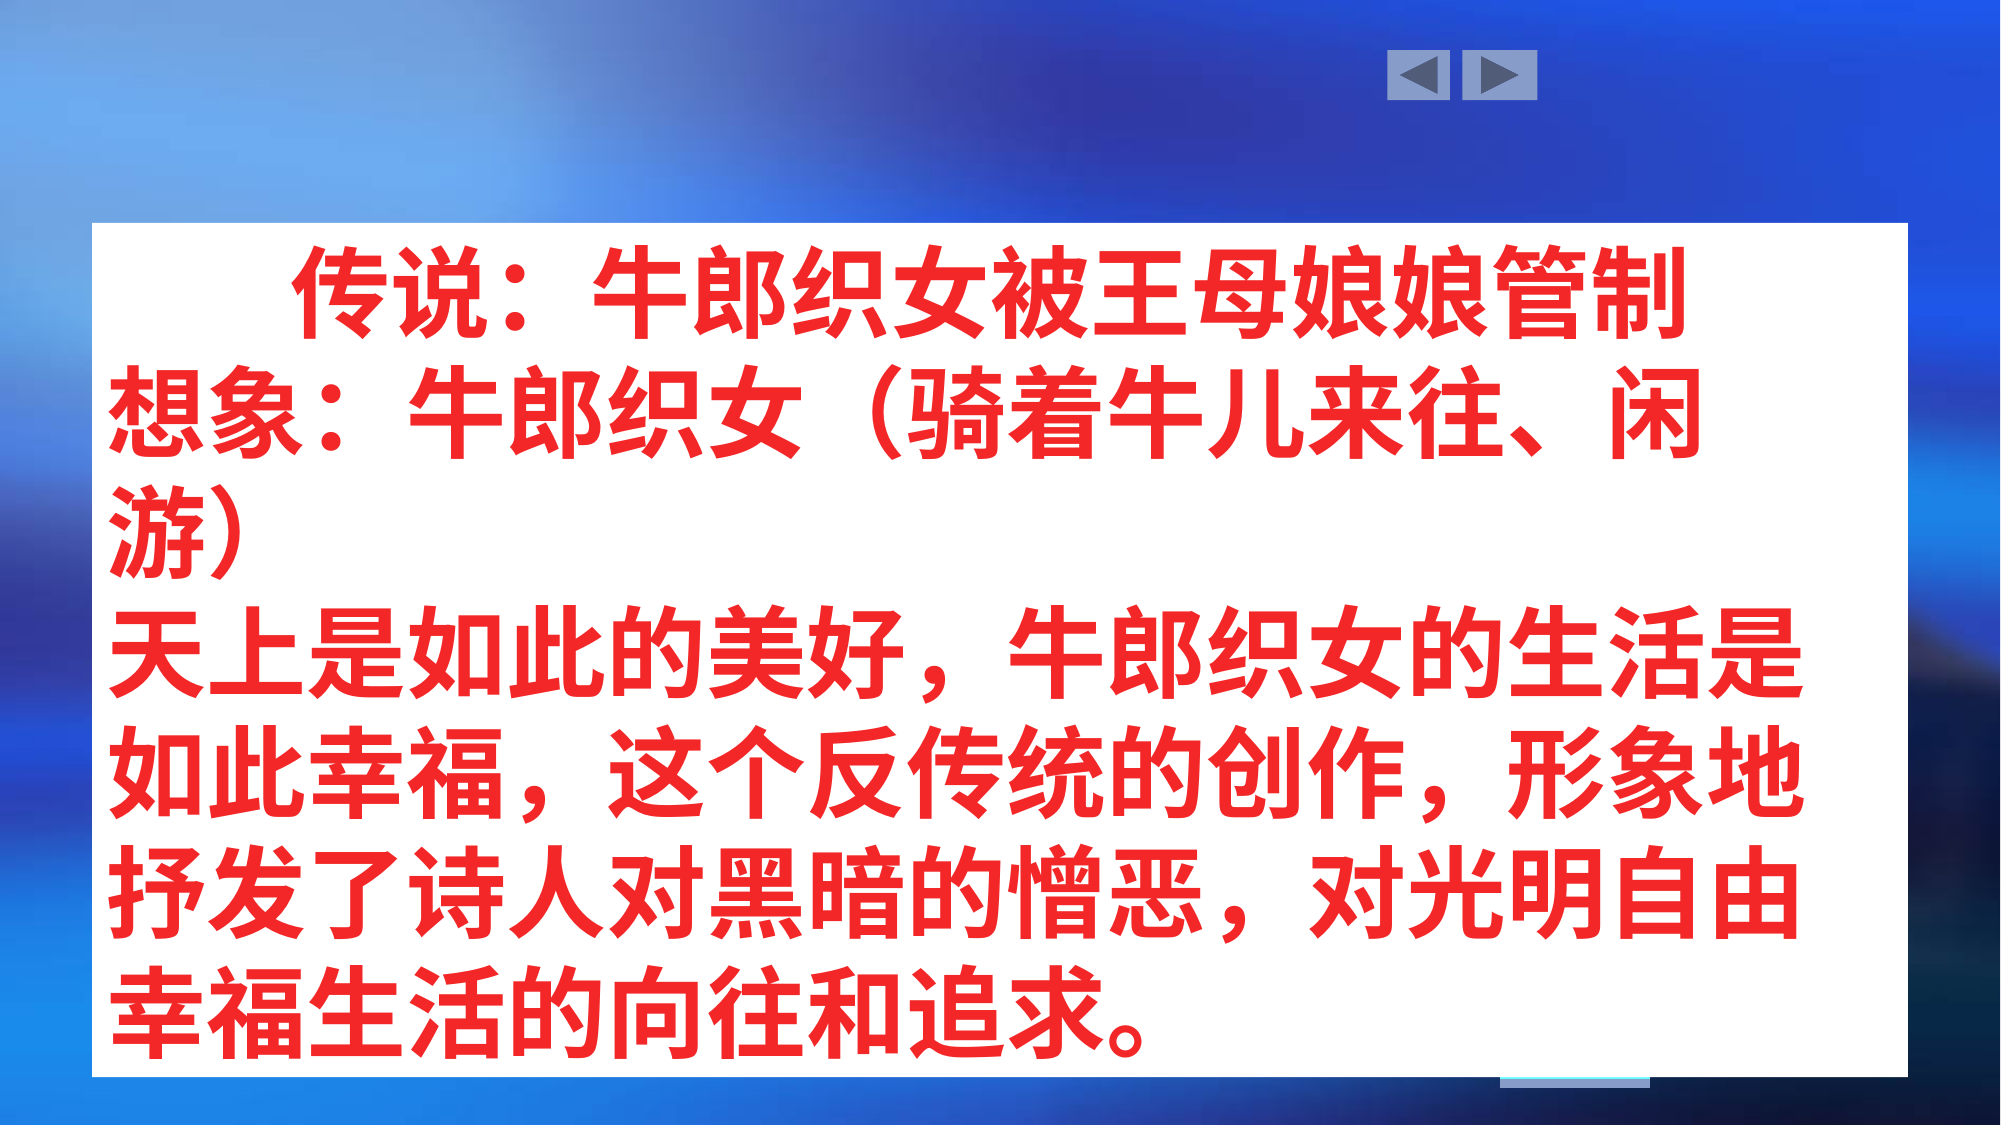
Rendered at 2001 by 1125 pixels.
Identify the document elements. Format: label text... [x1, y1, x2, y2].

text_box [1387, 49, 1538, 101]
text_box 返回目录 [1499, 1078, 1650, 1088]
text_box 传说：牛郎织女被王母娘娘管制 想象：牛郎织女（骑着牛儿来往、闲游） 天上是如此的美好，牛郎织女的生活是如此幸福，这个反传统的创作，形象地抒发了诗人对黑暗的憎恶，对光明自由幸福生活的向往和追求。 [92, 222, 1908, 1078]
picture [0, 0, 2001, 1125]
